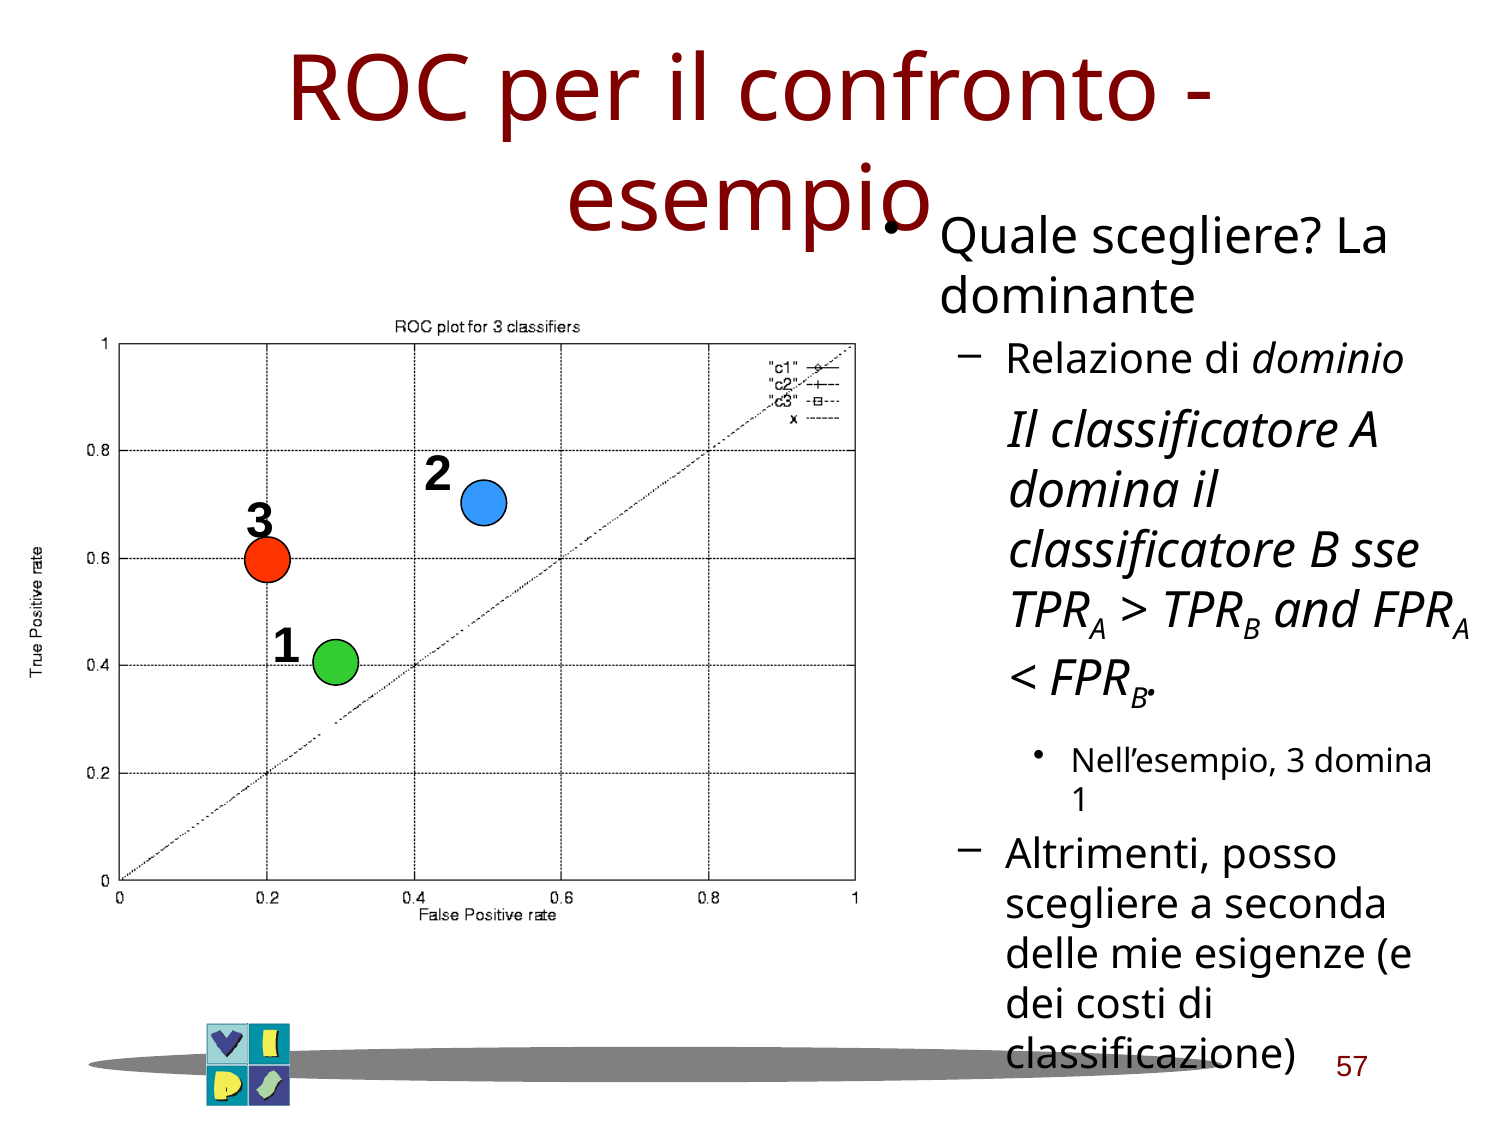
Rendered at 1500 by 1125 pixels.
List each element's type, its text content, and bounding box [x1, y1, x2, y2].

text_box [0, 258, 970, 973]
list Quale scegliere? La dominante Relazione di dominio Nell’esempio, 3 domina 1 Altrimenti, posso scegliere a seconda delle mie esigenze (e dei costi di classificazione) [868, 196, 1471, 975]
title ROC per il confronto - esempio [75, 45, 1425, 233]
text_box Il classificatore A domina il classificatore B sse TPRA > TPRB and FPRA < FPRB. [993, 389, 1500, 722]
picture [206, 1023, 290, 1106]
slide_number 57 [1033, 1039, 1384, 1118]
